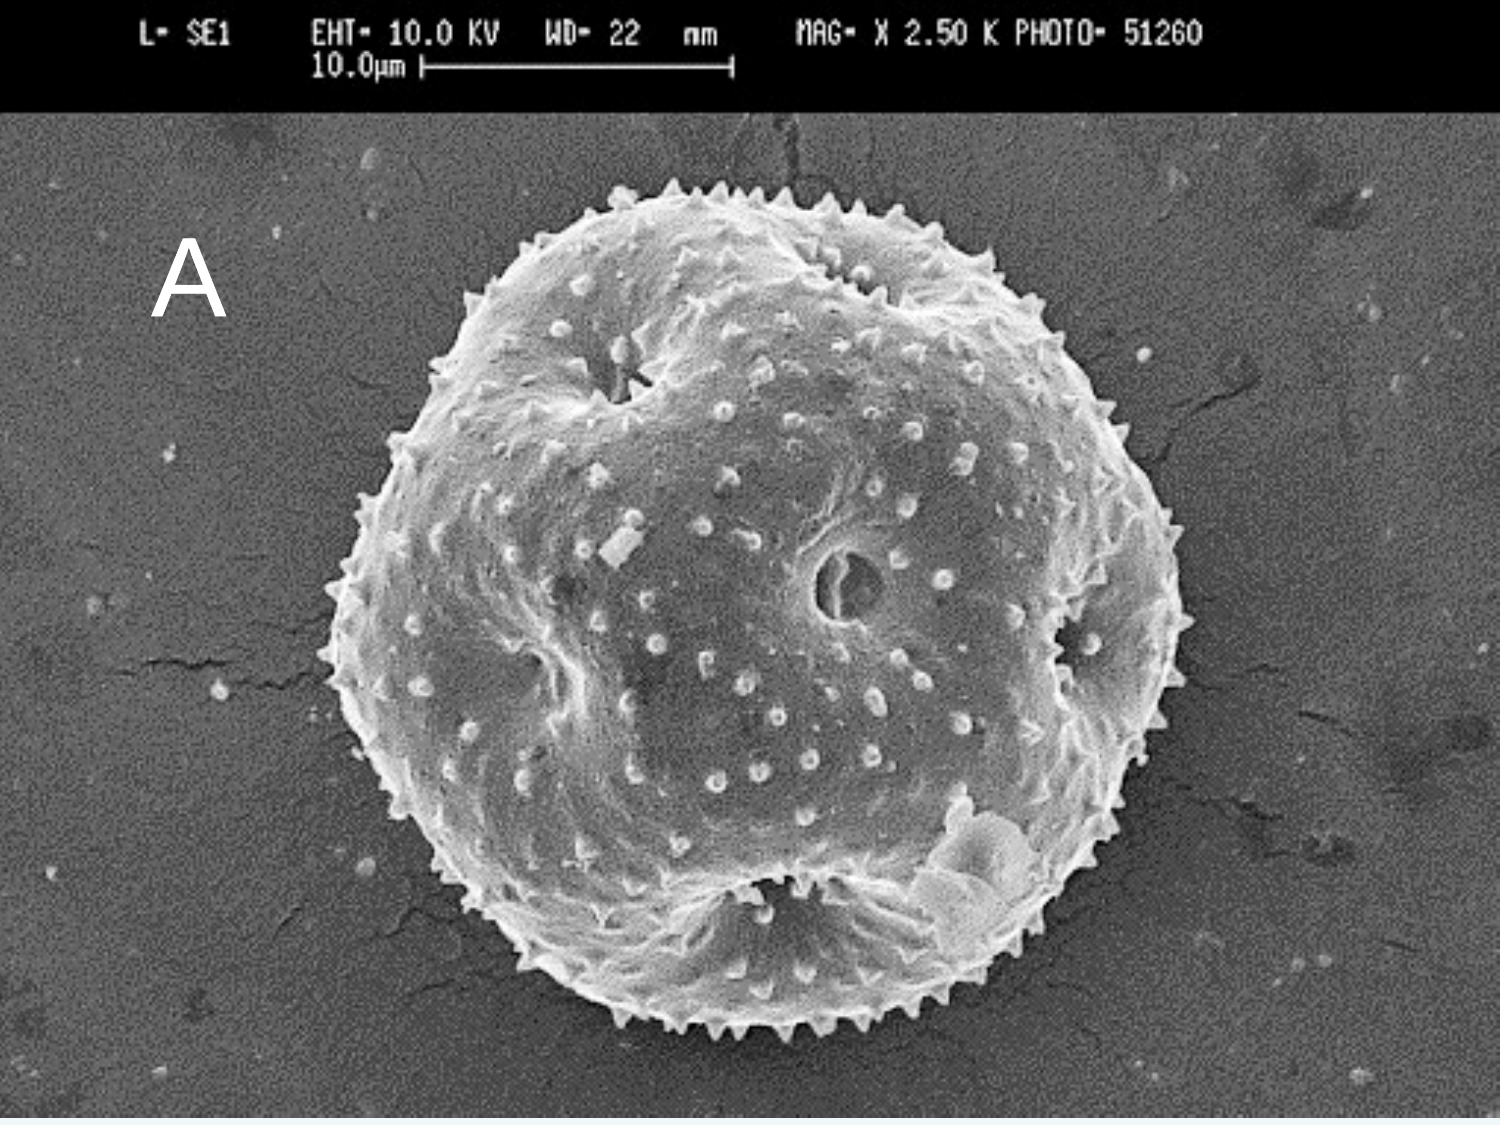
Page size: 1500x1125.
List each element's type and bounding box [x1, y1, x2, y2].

list [0, 0, 1500, 1118]
